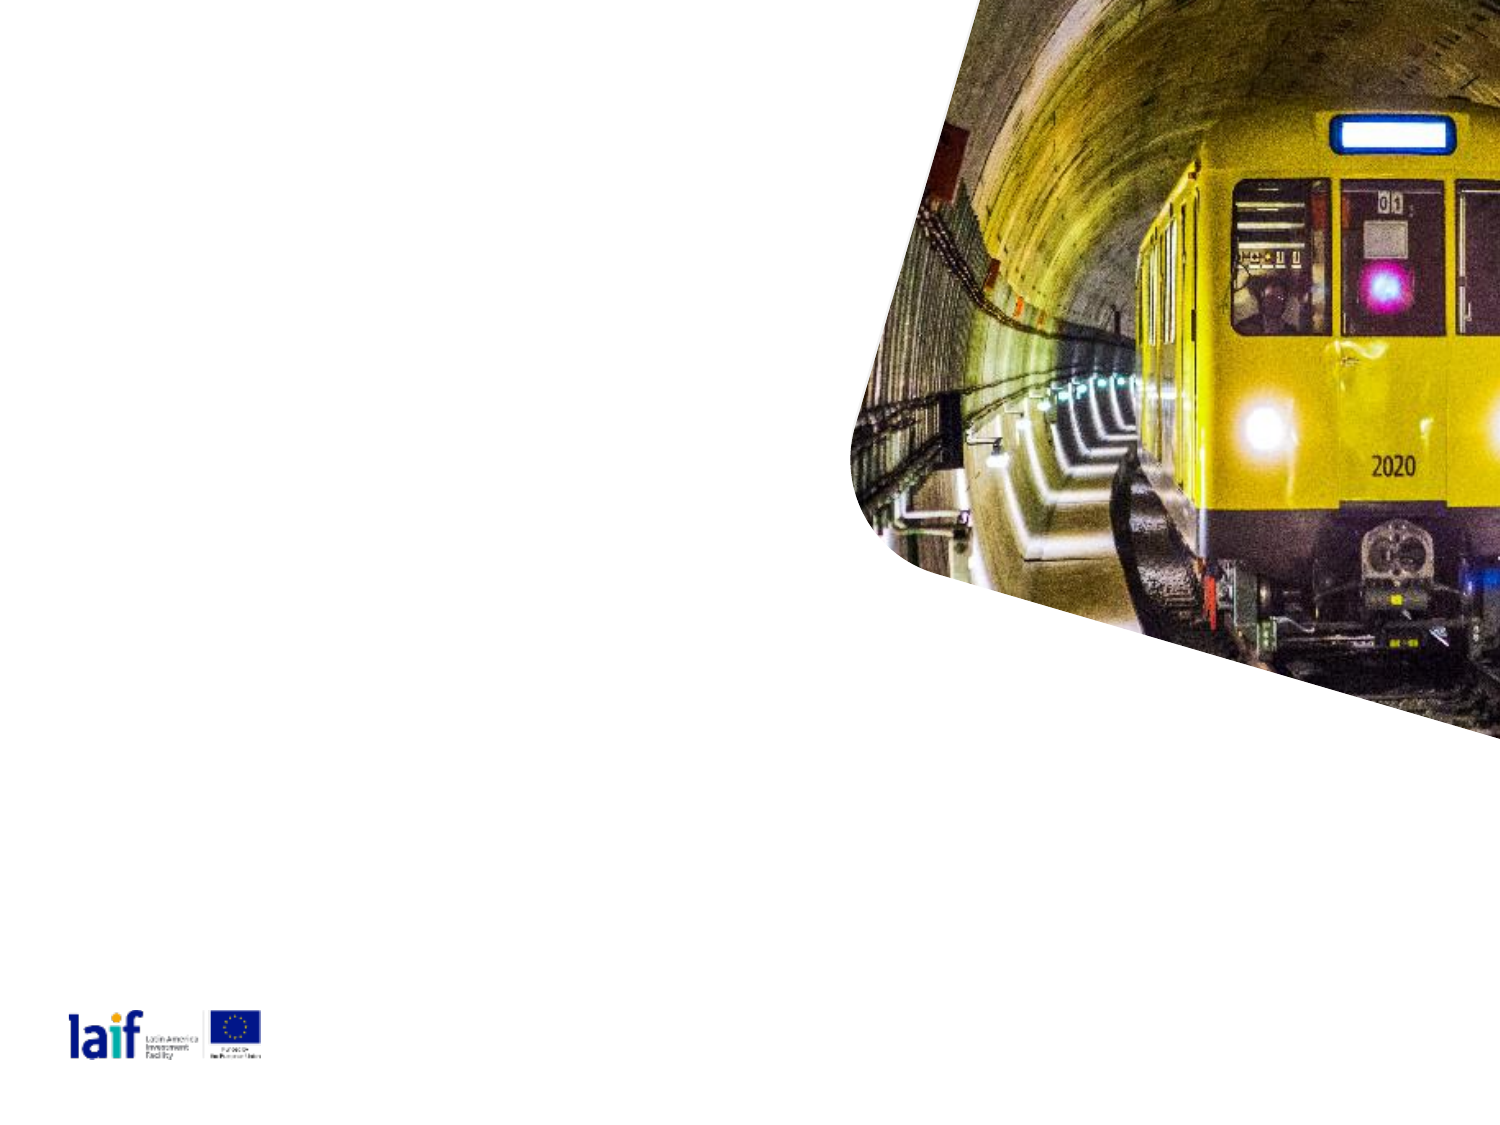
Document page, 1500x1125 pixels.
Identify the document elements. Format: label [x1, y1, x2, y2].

text_box [848, 0, 1500, 742]
picture [68, 1010, 261, 1060]
